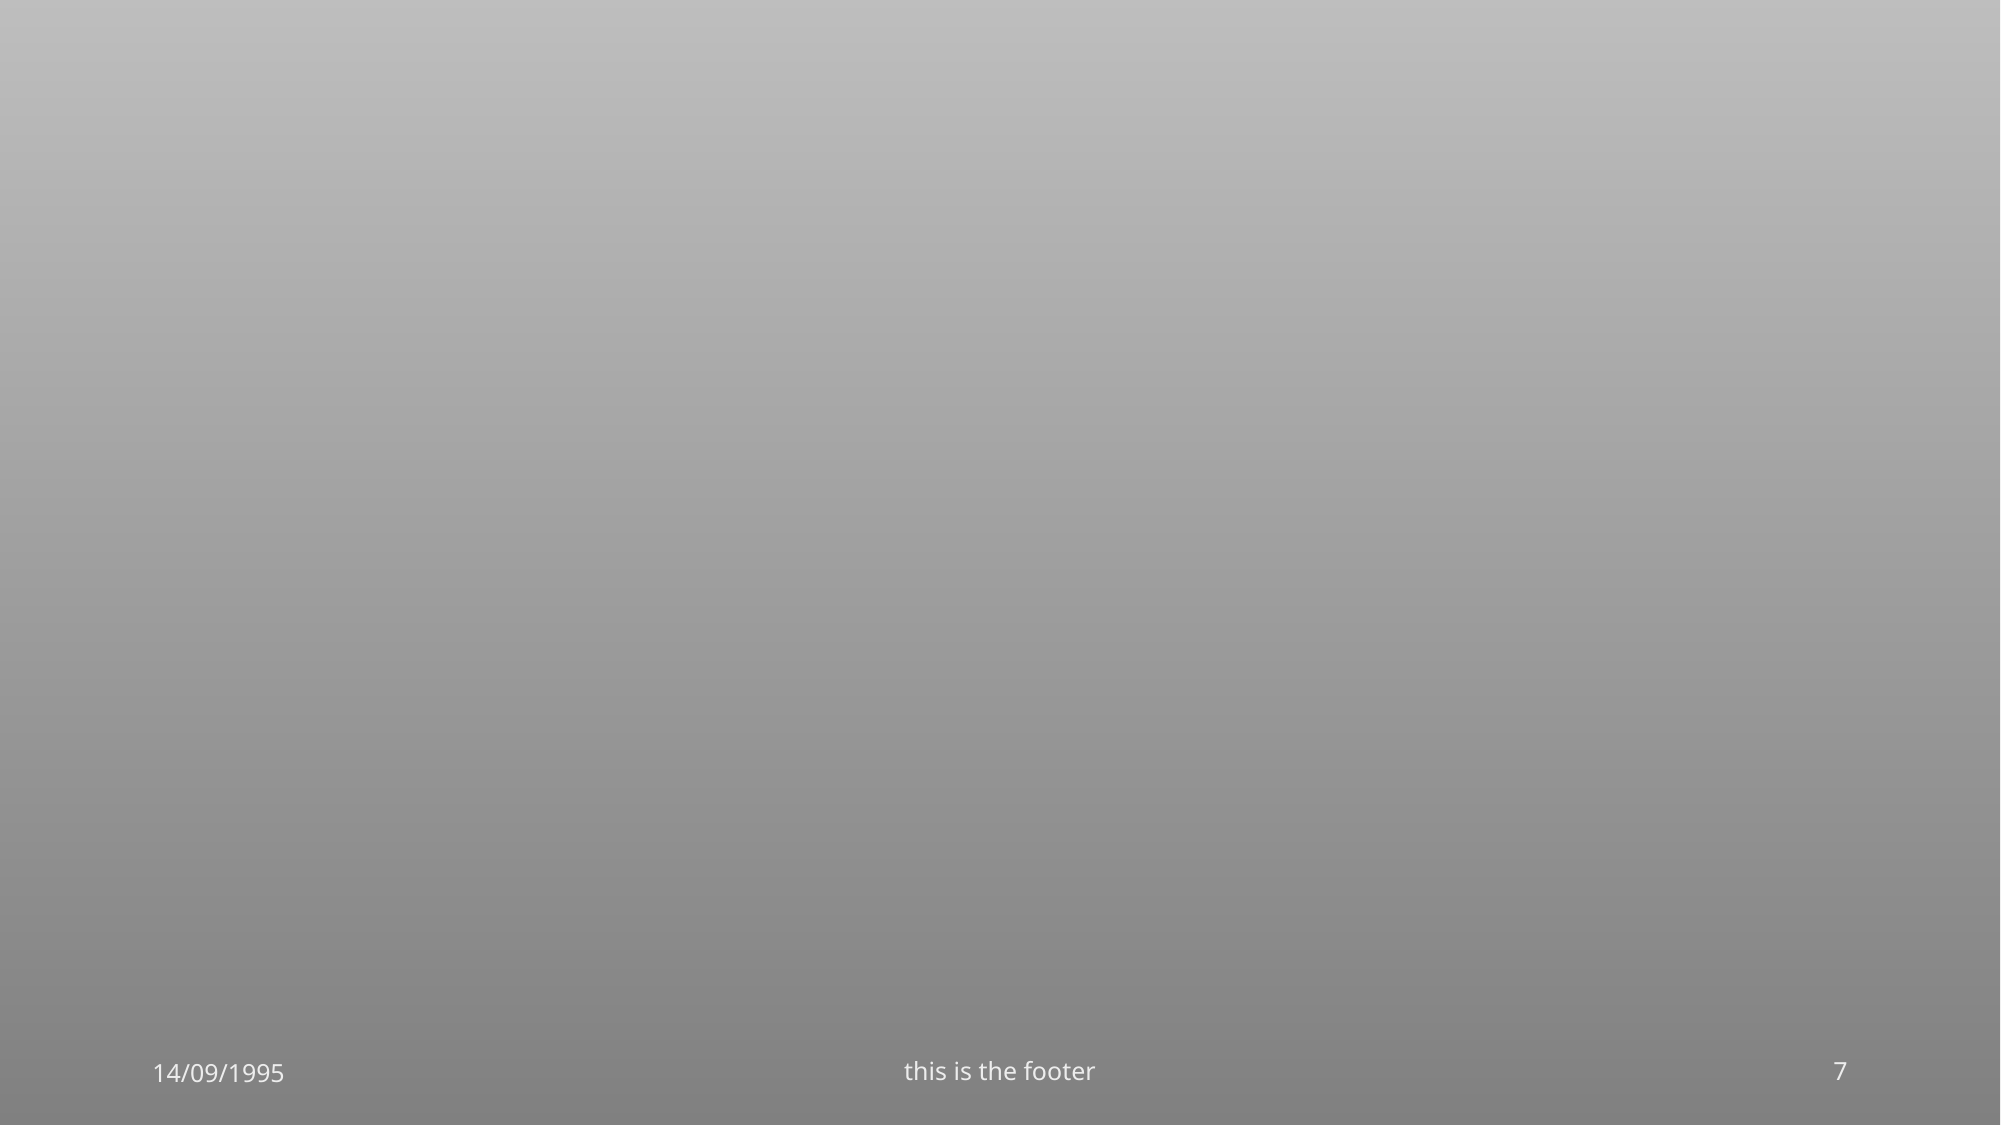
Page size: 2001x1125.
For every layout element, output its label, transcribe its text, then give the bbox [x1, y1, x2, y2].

picture [0, 0, 2001, 1125]
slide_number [137, 1042, 588, 1103]
slide_number ‹#› [1412, 1042, 1863, 1103]
footer this is the footer [662, 1042, 1338, 1103]
